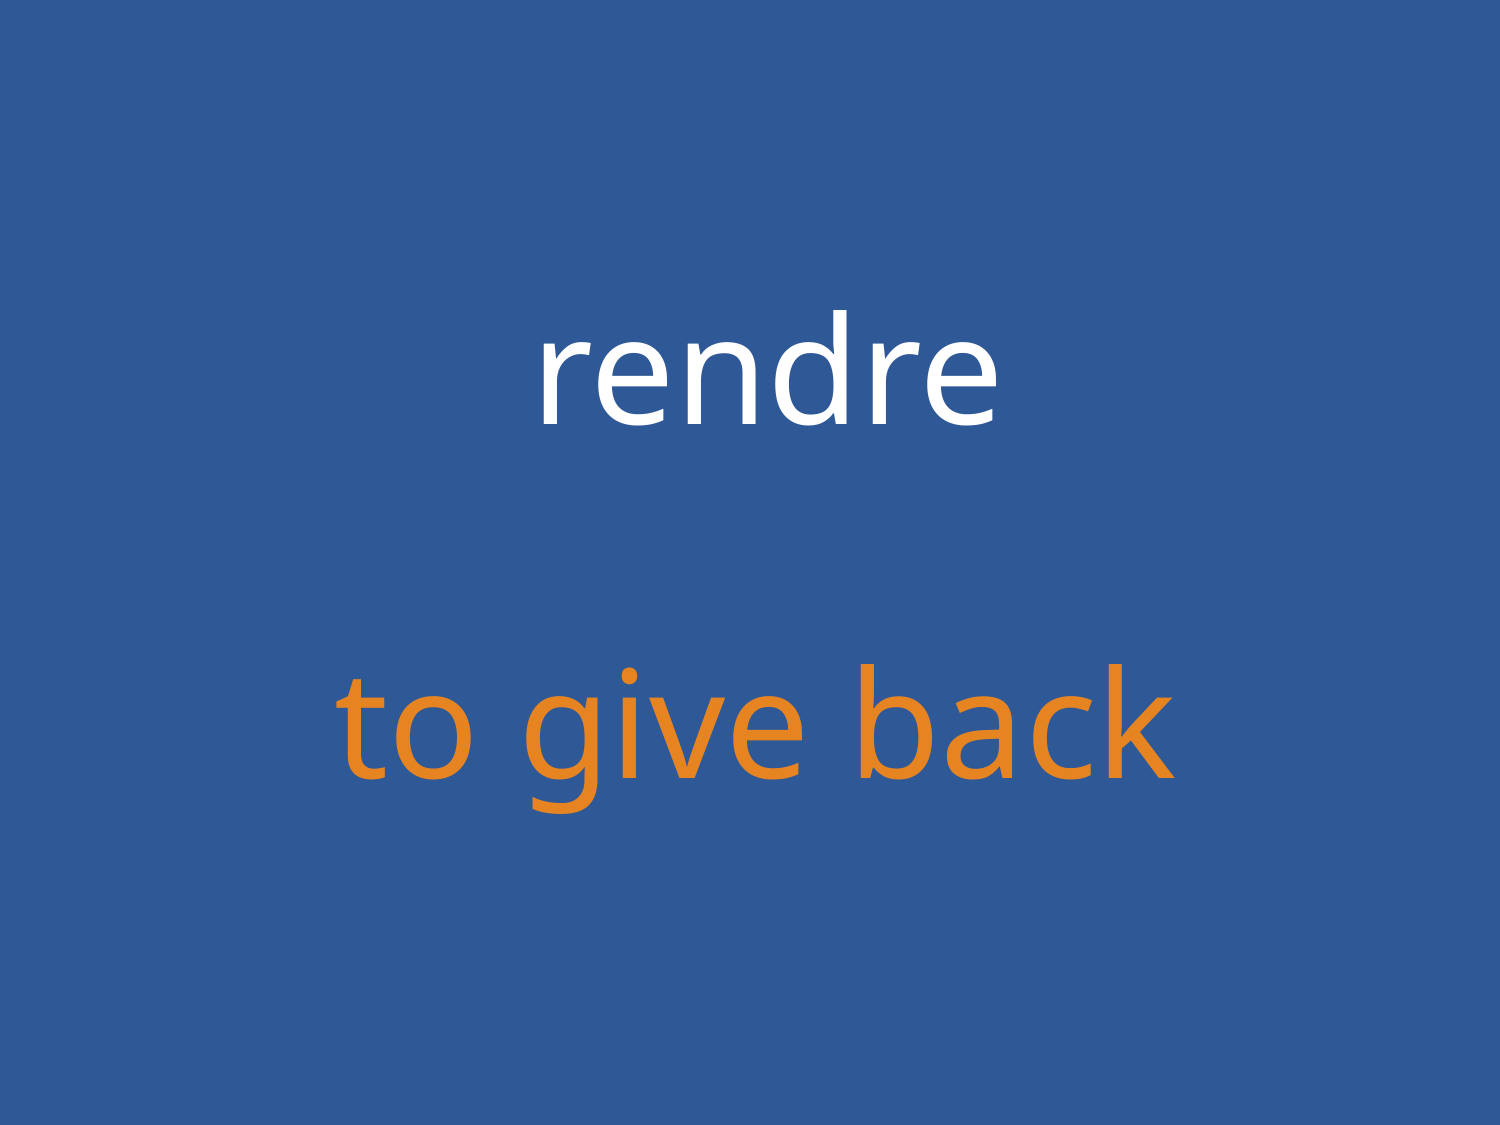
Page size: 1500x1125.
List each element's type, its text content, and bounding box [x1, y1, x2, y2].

text_box to give back [301, 621, 1211, 817]
text_box rendre [301, 267, 1235, 462]
